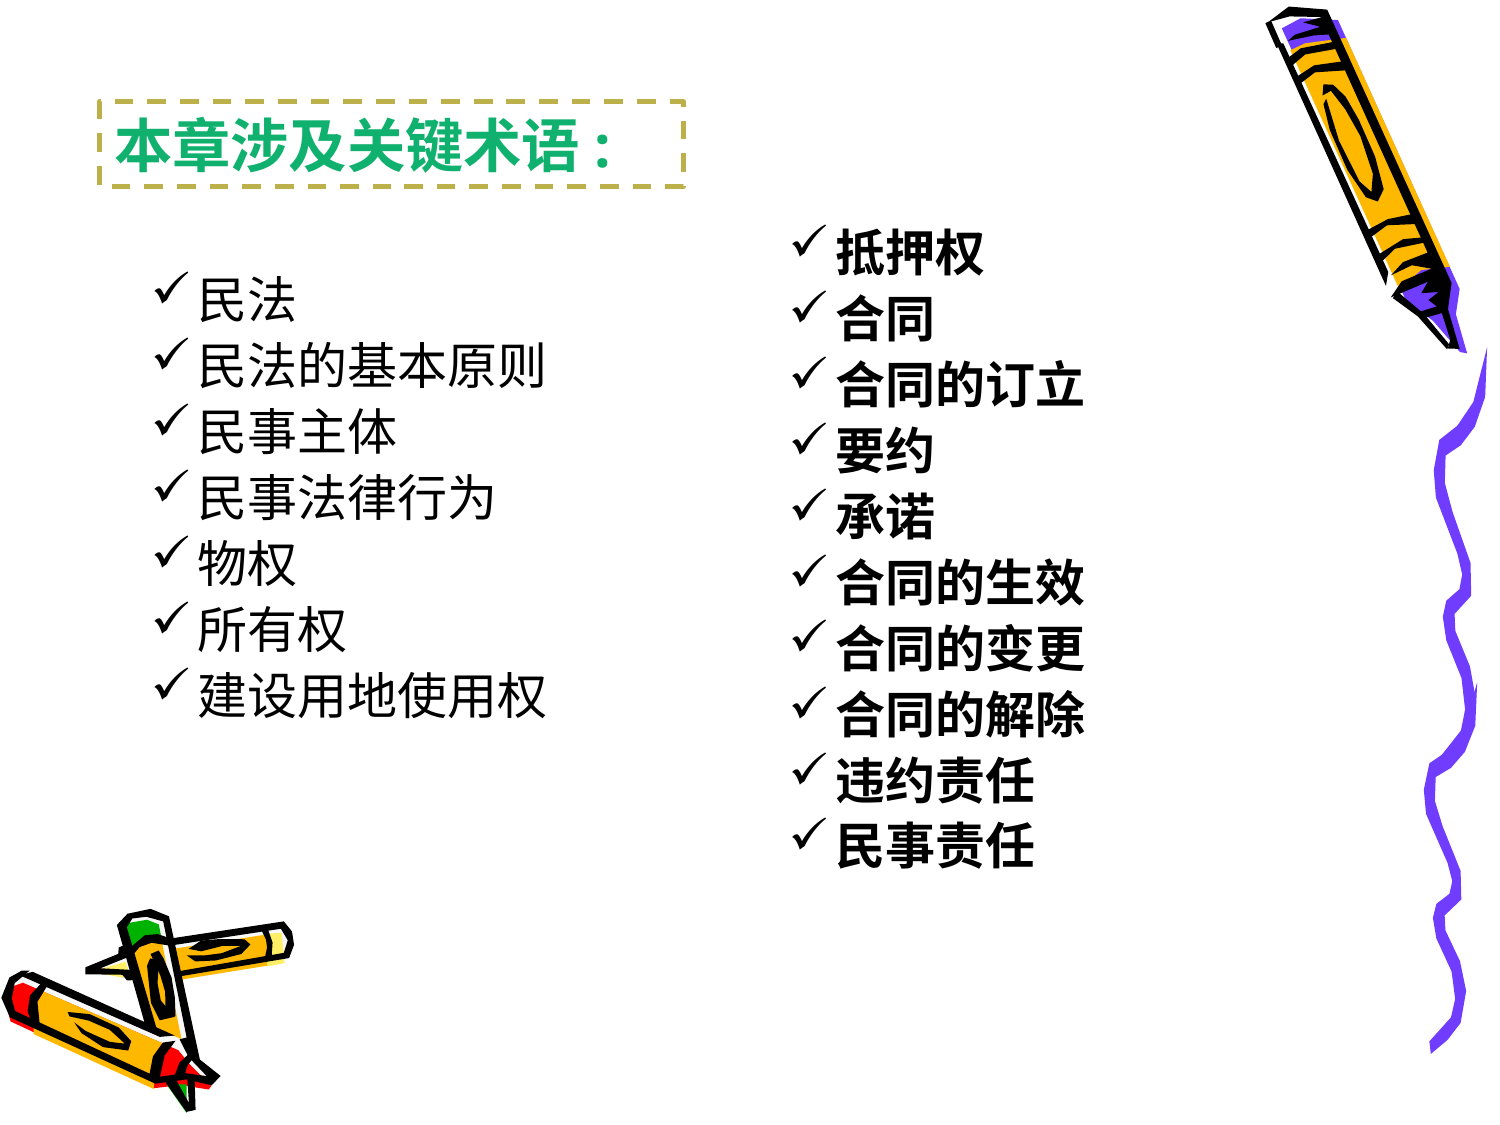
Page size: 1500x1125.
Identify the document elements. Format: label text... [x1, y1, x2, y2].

text_box 抵押权 合同 合同的订立 要约 承诺 合同的生效 合同的变更 合同的解除 违约责任 民事责任 [773, 208, 1191, 883]
text_box 本章涉及关键术语: [97, 100, 686, 189]
text_box 民法 民法的基本原则 民事主体 民事法律行为 物权 所有权 建设用地使用权 [135, 255, 648, 772]
